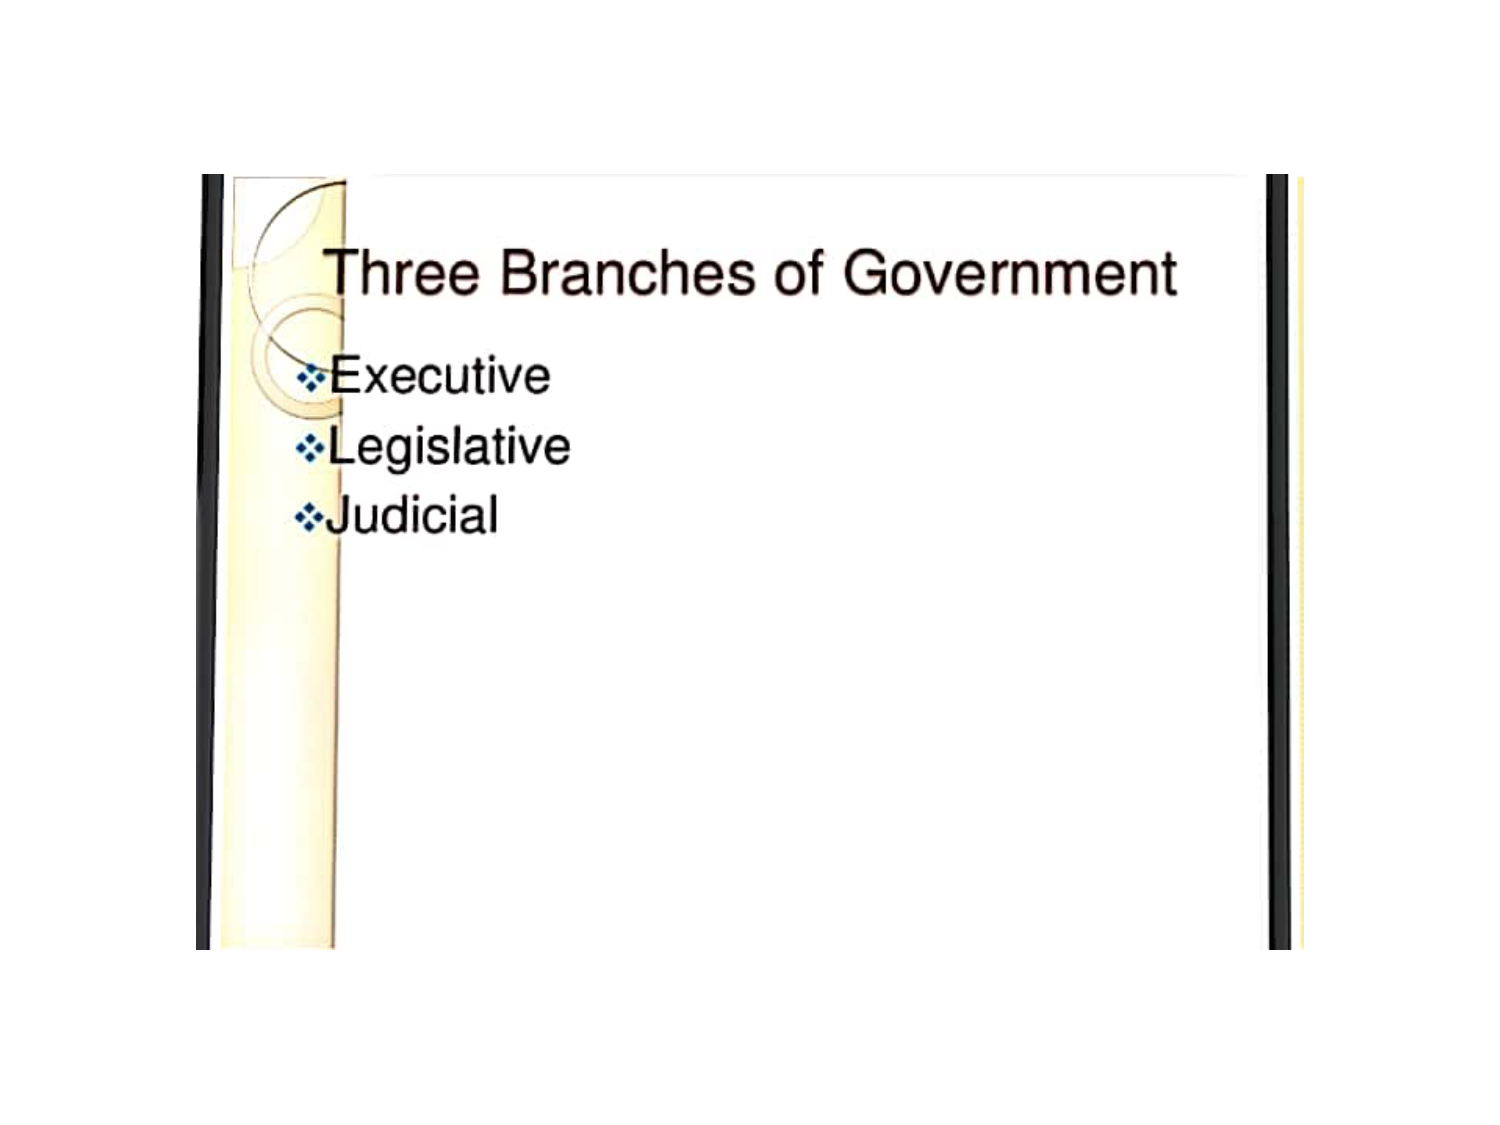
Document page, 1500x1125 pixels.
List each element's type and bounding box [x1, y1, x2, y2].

picture [196, 174, 1304, 951]
